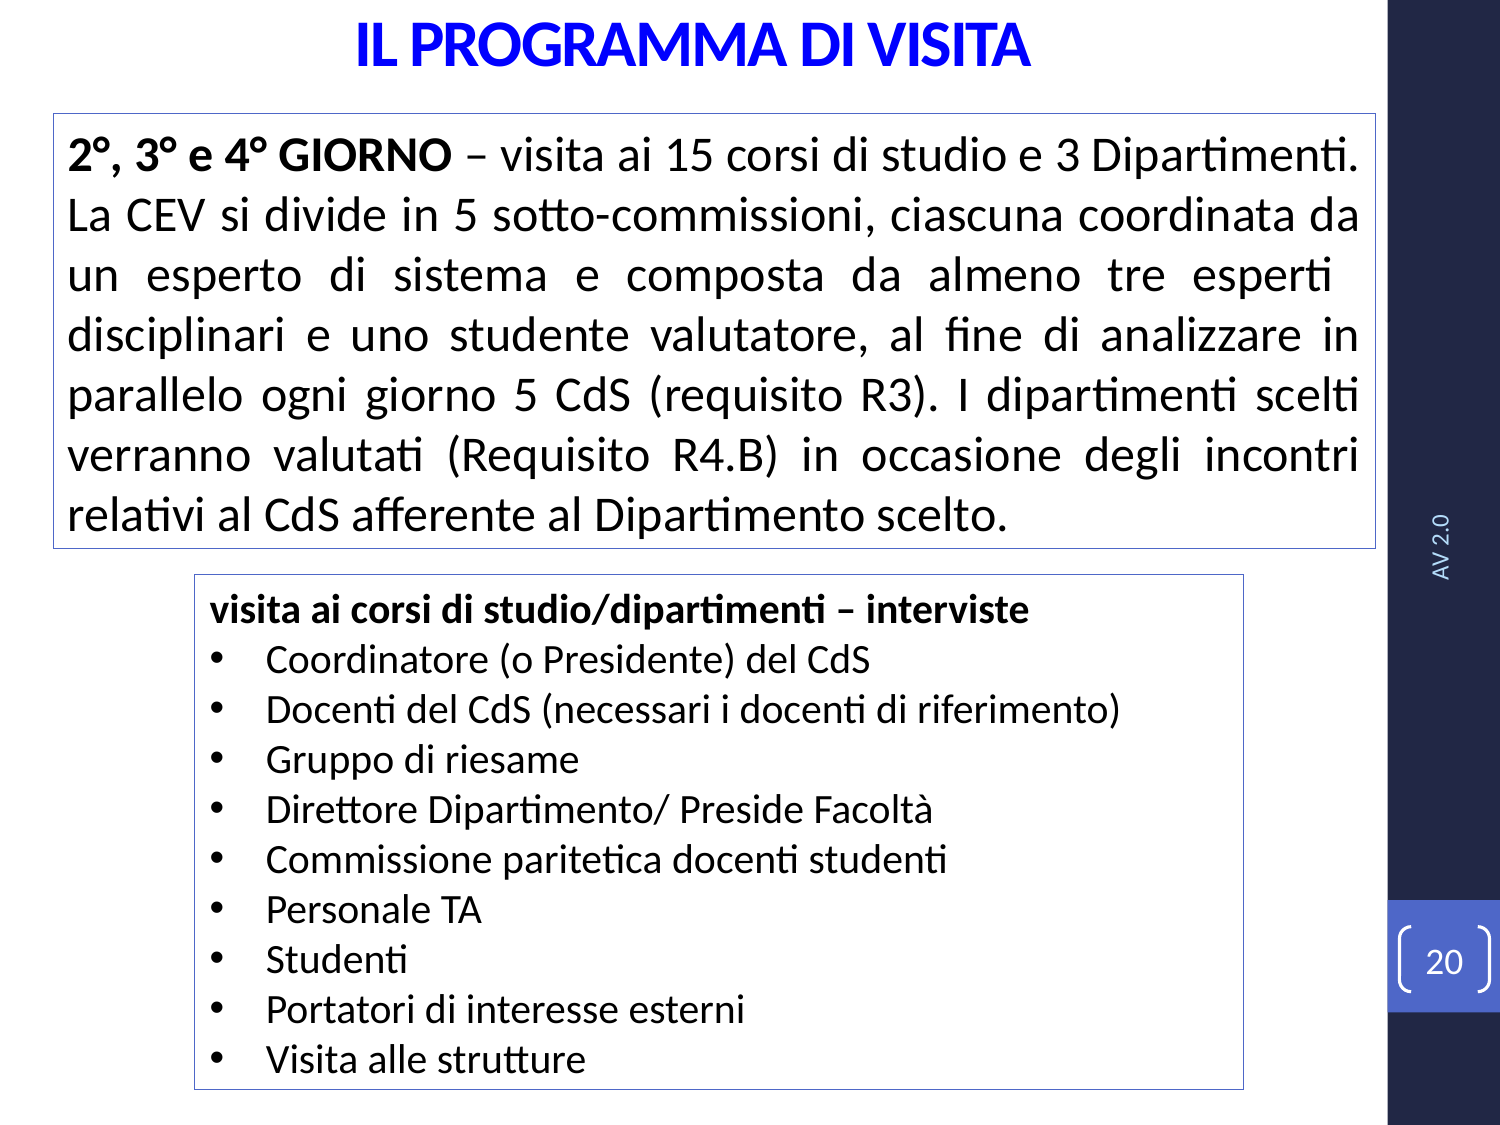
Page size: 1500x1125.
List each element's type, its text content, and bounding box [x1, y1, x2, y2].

text_box 2°, 3° e 4° GIORNO – visita ai 15 corsi di studio e 3 Dipartimenti. La CEV si divide in 5 sotto-commissioni, ciascuna coordinata da un esperto di sistema e composta da almeno tre esperti disciplinari e uno studente valutatore, al fine di analizzare in parallelo ogni giorno 5 CdS (requisito R3). I dipartimenti scelti verranno valutati (Requisito R4.B) in occasione degli incontri relativi al CdS afferente al Dipartimento scelto. [53, 113, 1376, 549]
slide_number 20 [1397, 925, 1492, 994]
text_box visita ai corsi di studio/dipartimenti – interviste Coordinatore (o Presidente) del CdS Docenti del CdS (necessari i docenti di riferimento) Gruppo di riesame Direttore Dipartimento/ Preside Facoltà Commissione paritetica docenti studenti Personale TA Studenti Portatori di interesse esterni Visita alle strutture [194, 574, 1244, 1090]
title IL PROGRAMMA DI VISITA [75, 45, 1325, 113]
footer AV 2.0 [1408, 500, 1469, 889]
